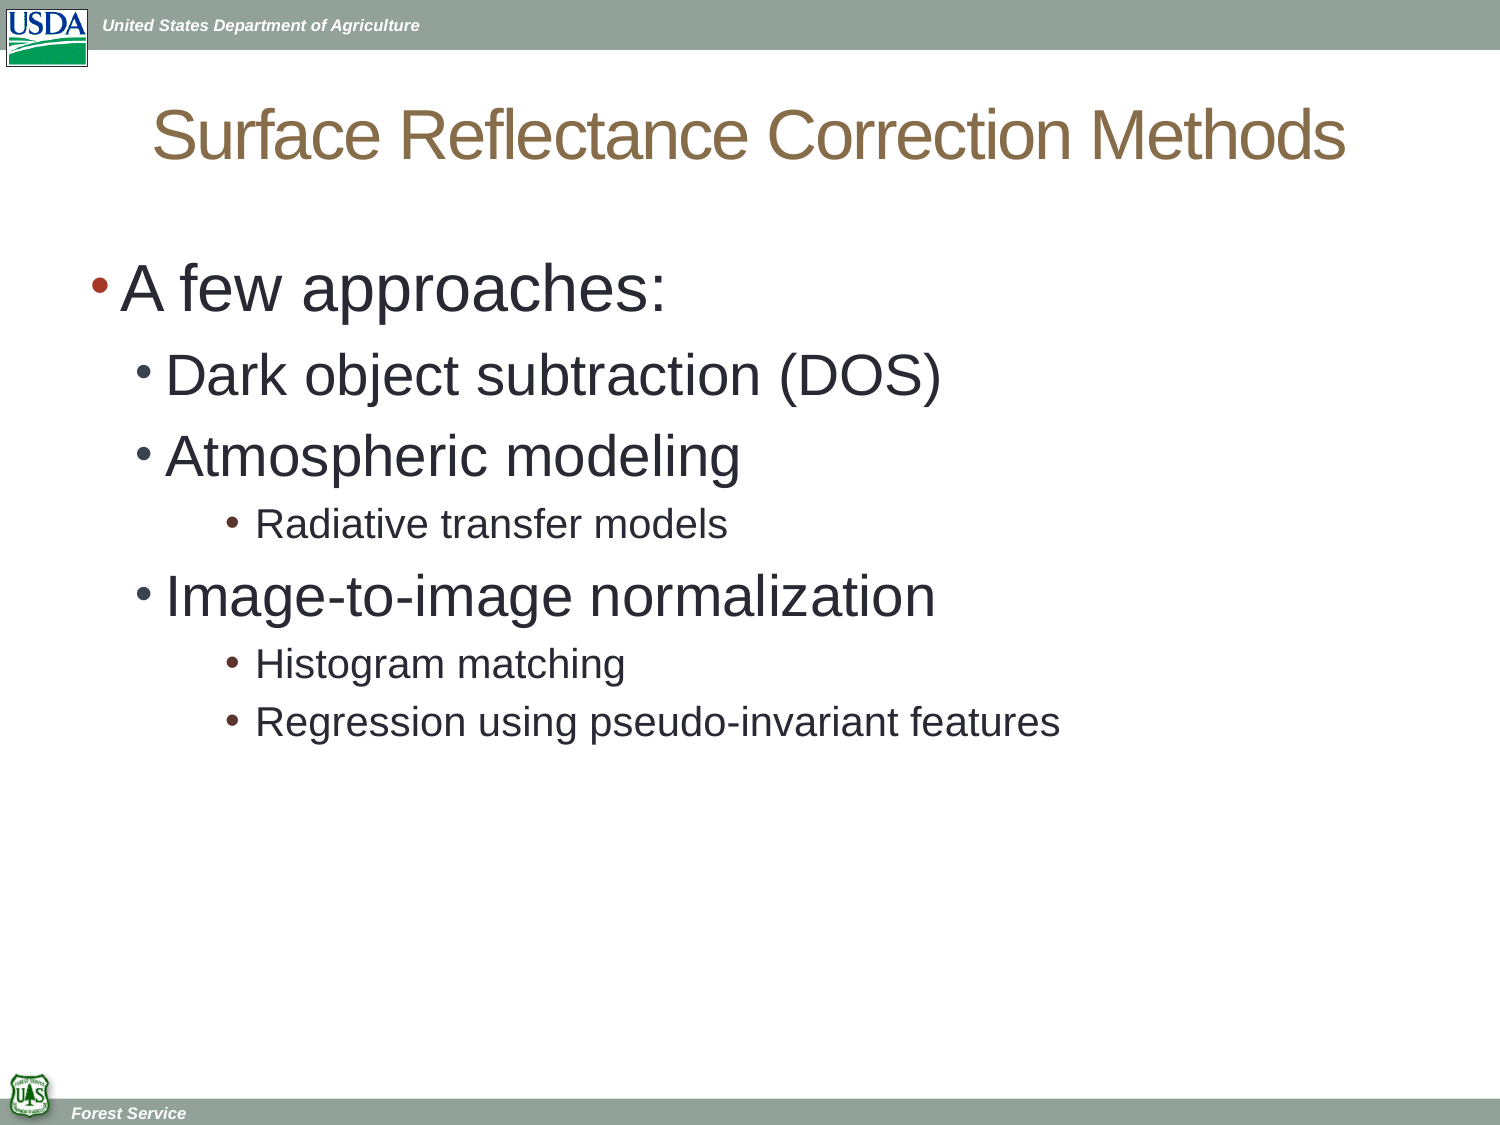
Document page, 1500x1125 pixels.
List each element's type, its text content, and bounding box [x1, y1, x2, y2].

picture [7, 10, 87, 66]
title Surface Reflectance Correction Methods [75, 50, 1425, 213]
list A few approaches: Dark object subtraction (DOS) Atmospheric modeling Radiative transfer models Image-to-image normalization Histogram matching Regression using pseudo-invariant features [75, 237, 1425, 1063]
picture [6, 1071, 54, 1120]
